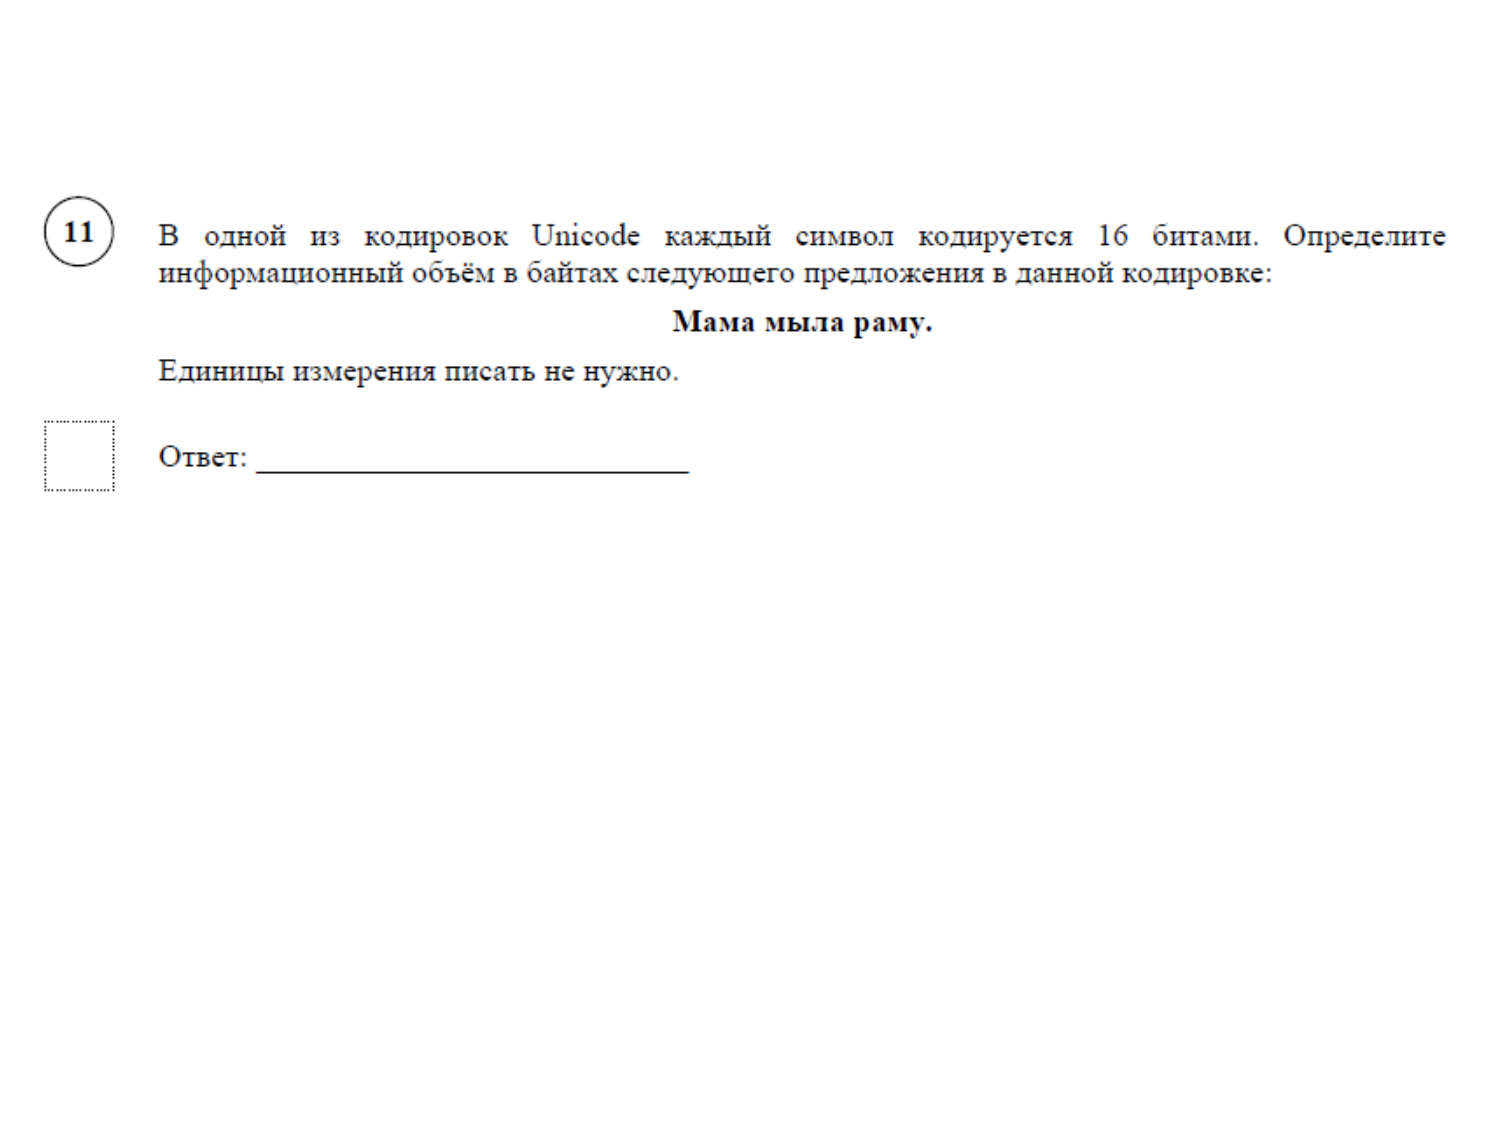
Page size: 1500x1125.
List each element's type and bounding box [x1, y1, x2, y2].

picture [29, 172, 1481, 516]
